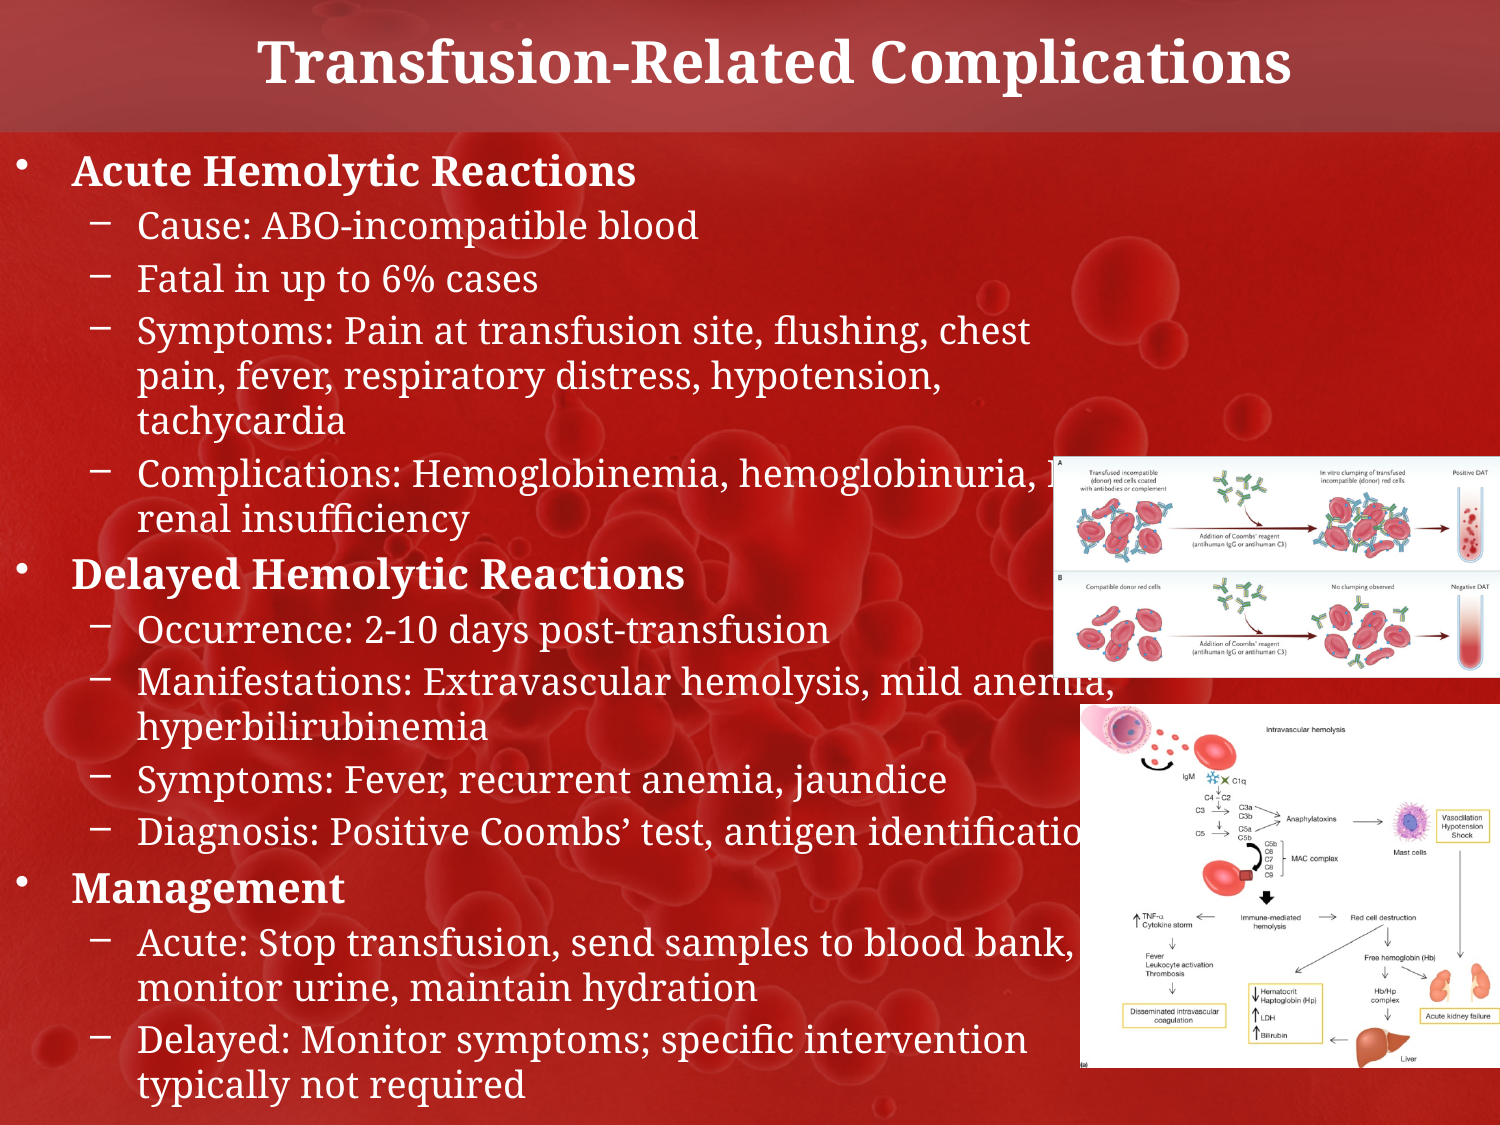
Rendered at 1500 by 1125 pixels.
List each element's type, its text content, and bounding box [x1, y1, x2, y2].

list Acute Hemolytic Reactions Cause: ABO-incompatible blood Fatal in up to 6% cases Symptoms: Pain at transfusion site, flushing, chest pain, fever, respiratory distress, hypotension, tachycardia Complications: Hemoglobinemia, hemoglobinuria, DIC, renal insufficiency Delayed Hemolytic Reactions Occurrence: 2-10 days post-transfusion Manifestations: Extravascular hemolysis, mild anemia, hyperbilirubinemia Symptoms: Fever, recurrent anemia, jaundice Diagnosis: Positive Coombs’ test, antigen identification Management Acute: Stop transfusion, send samples to blood bank, monitor urine, maintain hydration Delayed: Monitor symptoms; specific intervention typically not required [0, 136, 1141, 1048]
title Transfusion-Related Complications [241, 18, 1448, 103]
picture [0, 0, 1500, 1125]
